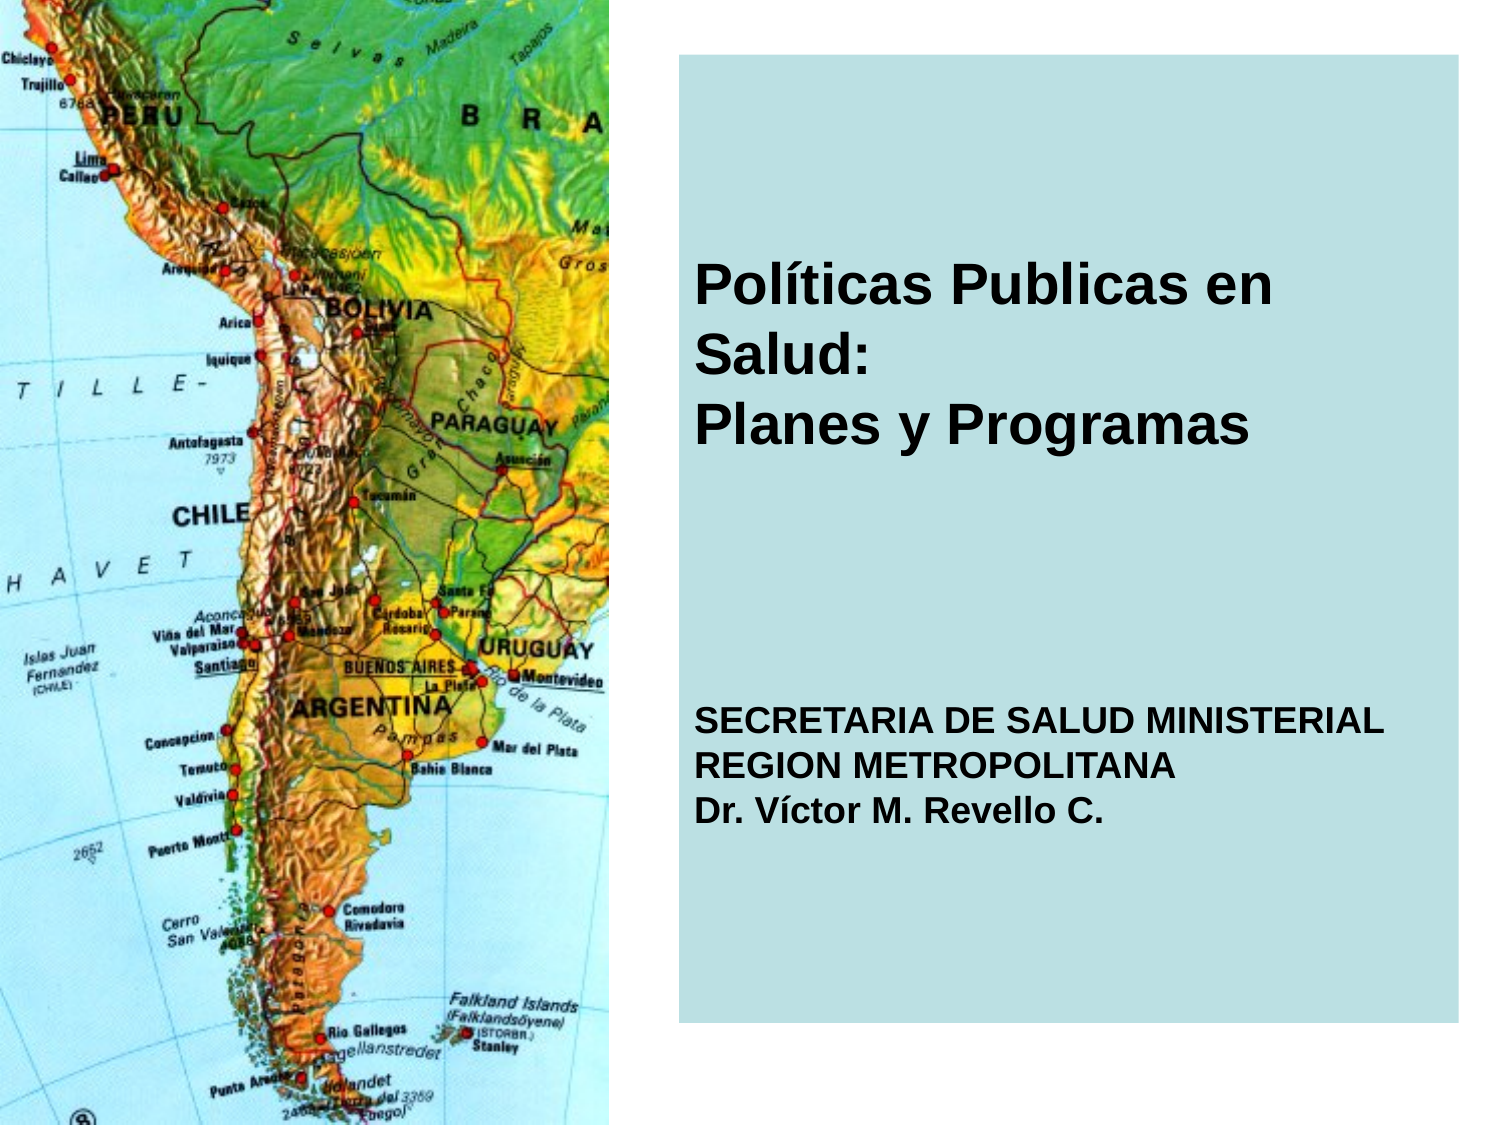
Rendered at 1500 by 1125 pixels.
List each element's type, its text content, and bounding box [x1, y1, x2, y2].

picture [0, 0, 609, 1125]
title Políticas Publicas en Salud: Planes y Programas SECRETARIA DE SALUD MINISTERIAL REGION METROPOLITANA Dr. Víctor M. Revello C. [678, 54, 1459, 1024]
